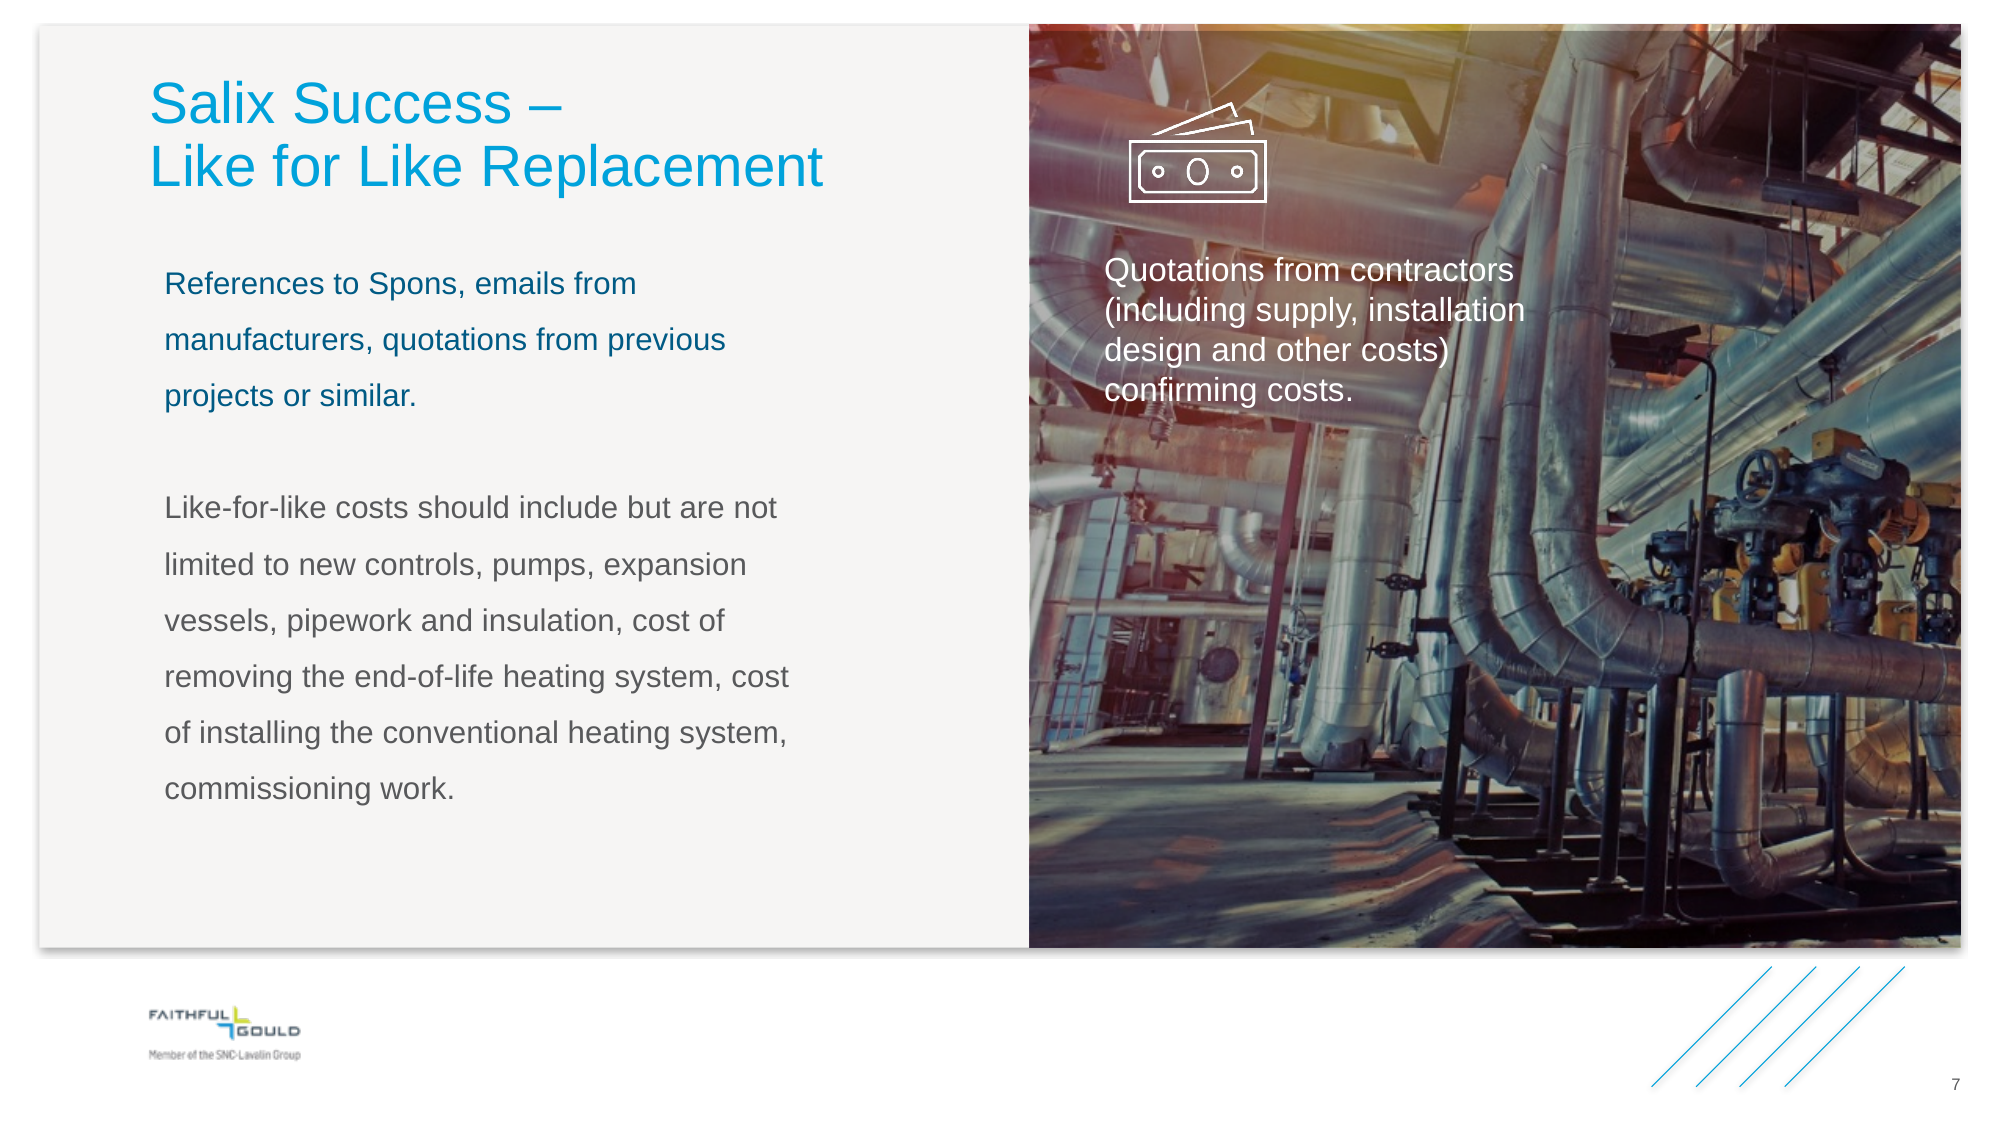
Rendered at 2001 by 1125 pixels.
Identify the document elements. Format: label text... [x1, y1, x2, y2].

picture [1029, 24, 1961, 948]
text_box References to Spons, emails from manufacturers, quotations from previous projects or similar. Like-for-like costs should include but are not limited to new controls, pumps, expansion vessels, pipework and insulation, cost of removing the end-of-life heating system, cost of installing the conventional heating system, commissioning work. [149, 236, 836, 870]
title Salix Success – Like for Like Replacement [149, 60, 1024, 212]
picture [140, 978, 315, 1074]
slide_number 7 [1882, 1063, 1961, 1095]
picture [1784, 966, 1906, 1088]
picture [1651, 966, 1773, 1088]
picture [1739, 966, 1861, 1088]
